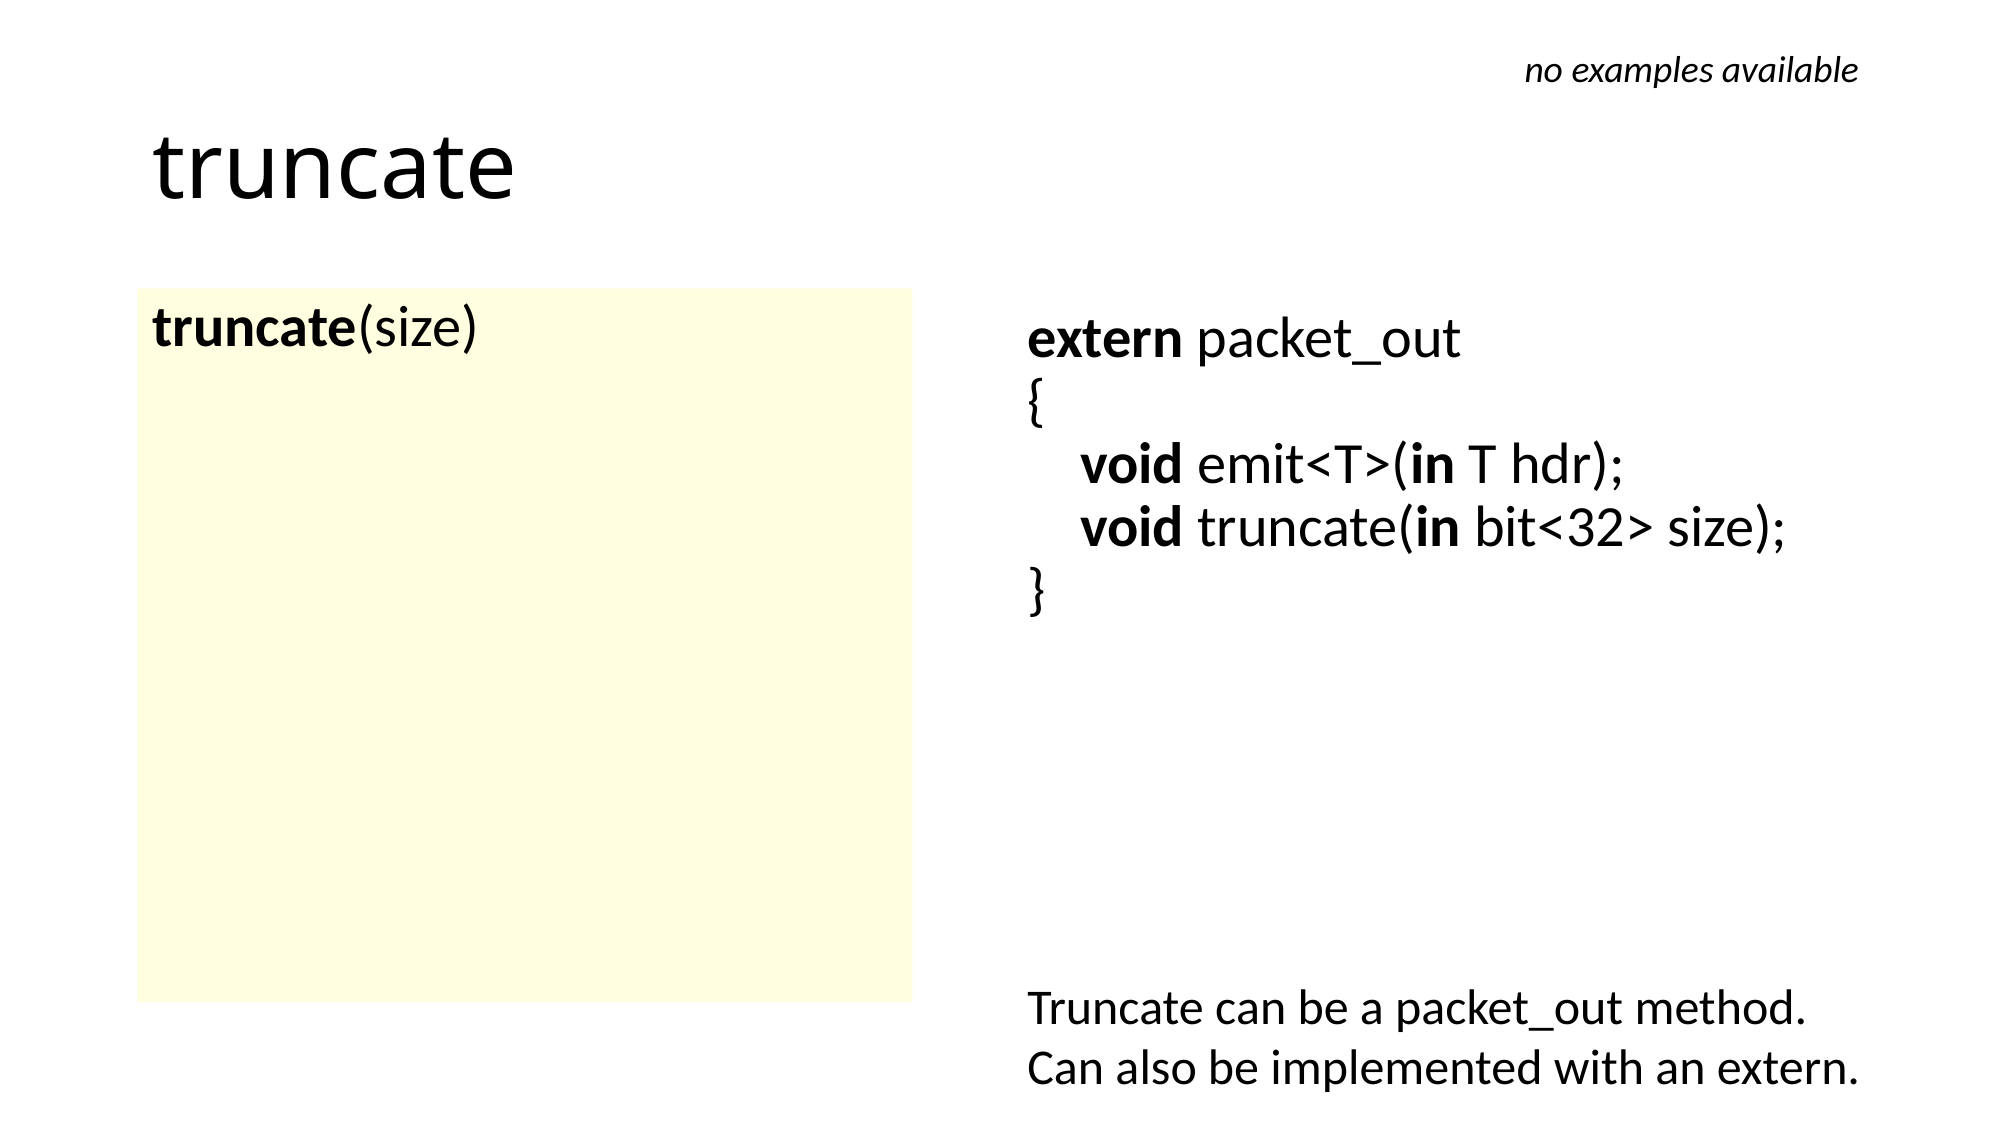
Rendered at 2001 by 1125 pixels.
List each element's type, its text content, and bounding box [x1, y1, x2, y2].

list extern packet_out { void emit<T>(in T hdr); void truncate(in bit<32> size); } [1012, 299, 1863, 967]
title truncate [137, 59, 1863, 278]
text_box Truncate can be a packet_out method. Can also be implemented with an extern. [1012, 967, 1911, 1102]
text_box no examples available [1509, 37, 1875, 98]
list truncate(size) [137, 288, 913, 1003]
